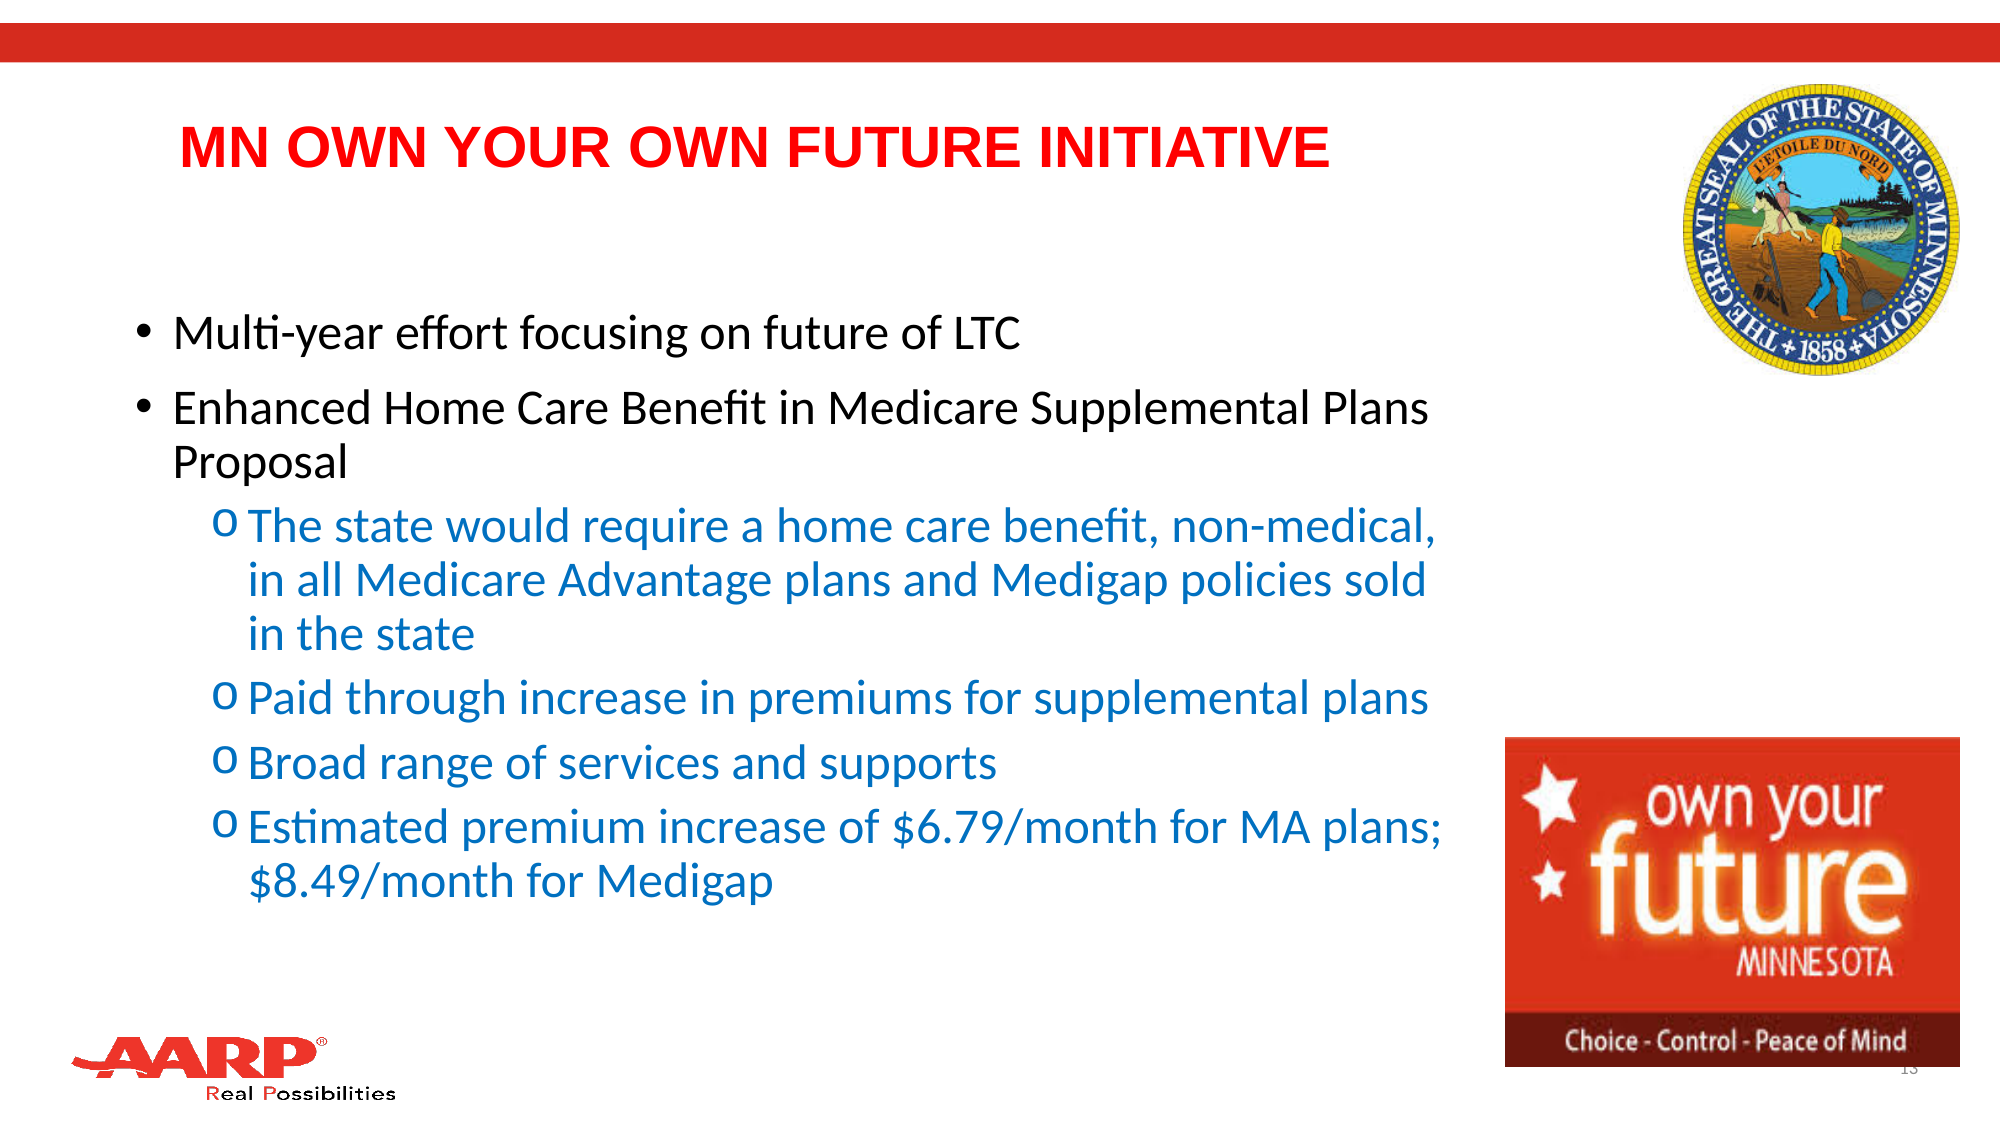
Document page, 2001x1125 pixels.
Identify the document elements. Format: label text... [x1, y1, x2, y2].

list Multi-year effort focusing on future of LTC Enhanced Home Care Benefit in Medicare Supplemental Plans Proposal The state would require a home care benefit, non-medical, in all Medicare Advantage plans and Medigap policies sold in the state Paid through increase in premiums for supplemental plans Broad range of services and supports Estimated premium increase of $6.79/month for MA plans; $8.49/month for Medigap [120, 217, 1479, 1088]
picture [1505, 737, 1960, 1067]
text_box MN OWN YOUR OWN FUTURE INITIATIVE [164, 50, 1590, 238]
picture [71, 1037, 395, 1100]
picture [1683, 84, 1960, 376]
